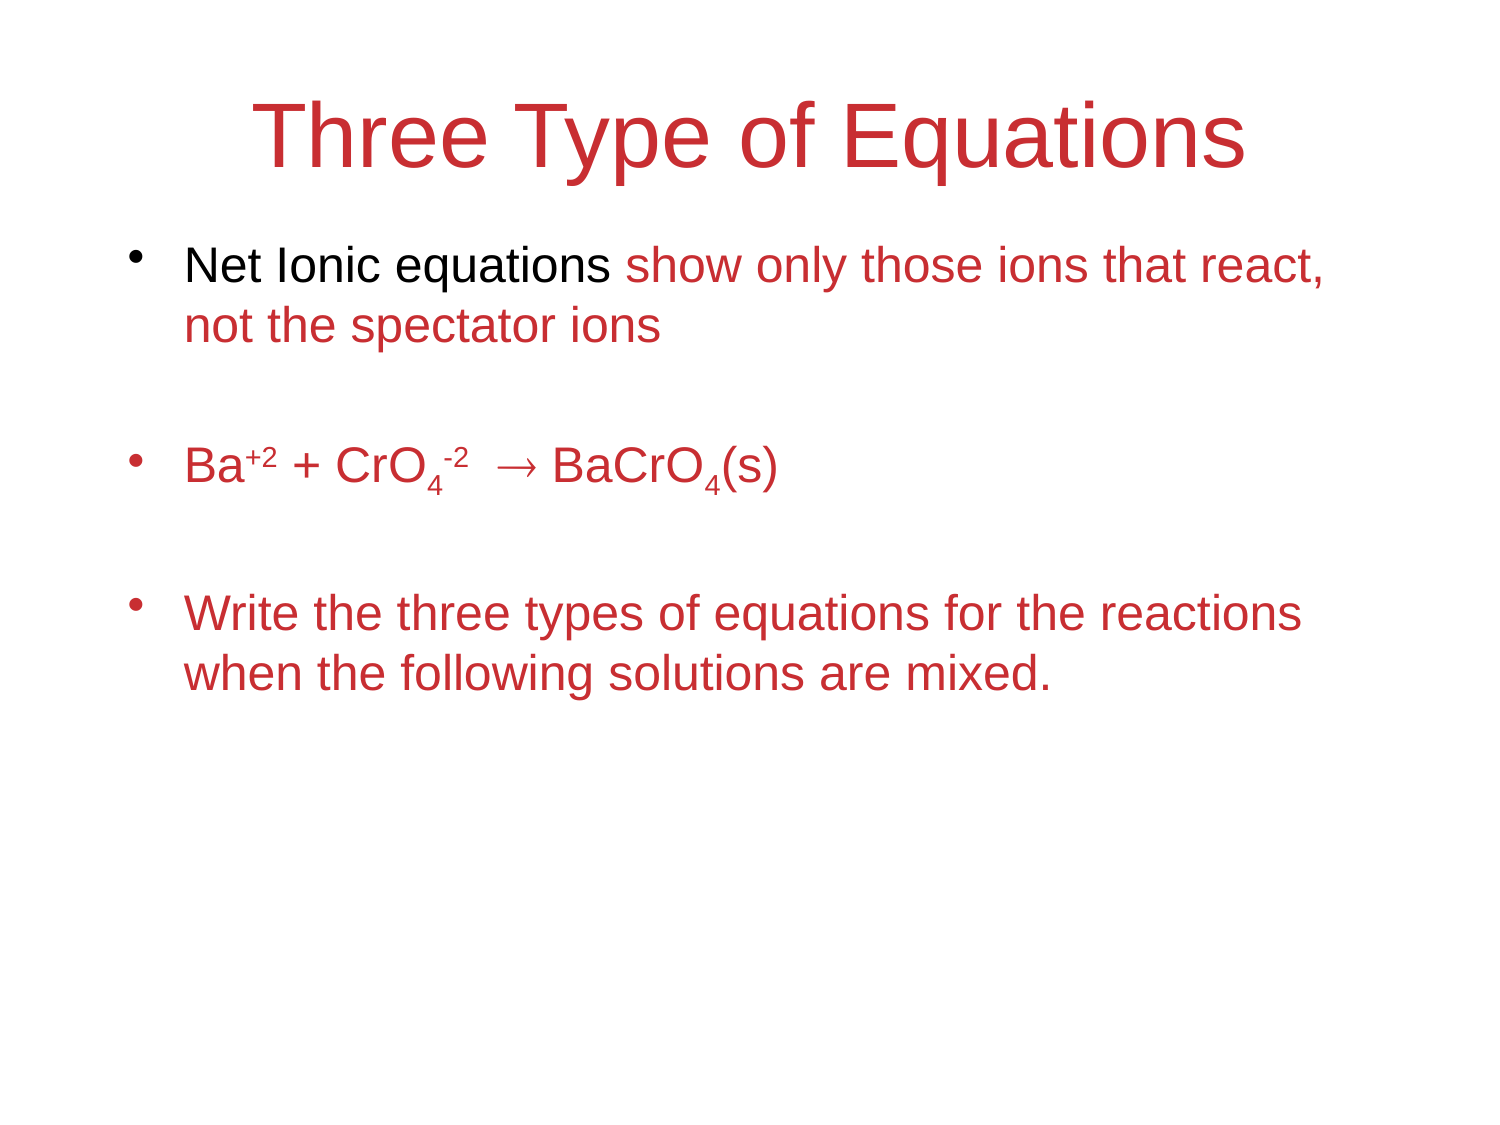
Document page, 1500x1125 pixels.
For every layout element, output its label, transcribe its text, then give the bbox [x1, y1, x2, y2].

list Net Ionic equations show only those ions that react, not the spectator ions Ba+2 + CrO4-2 ® BaCrO4(s) Write the three types of equations for the reactions when the following solutions are mixed. [112, 224, 1388, 901]
title Three Type of Equations [112, 37, 1388, 224]
